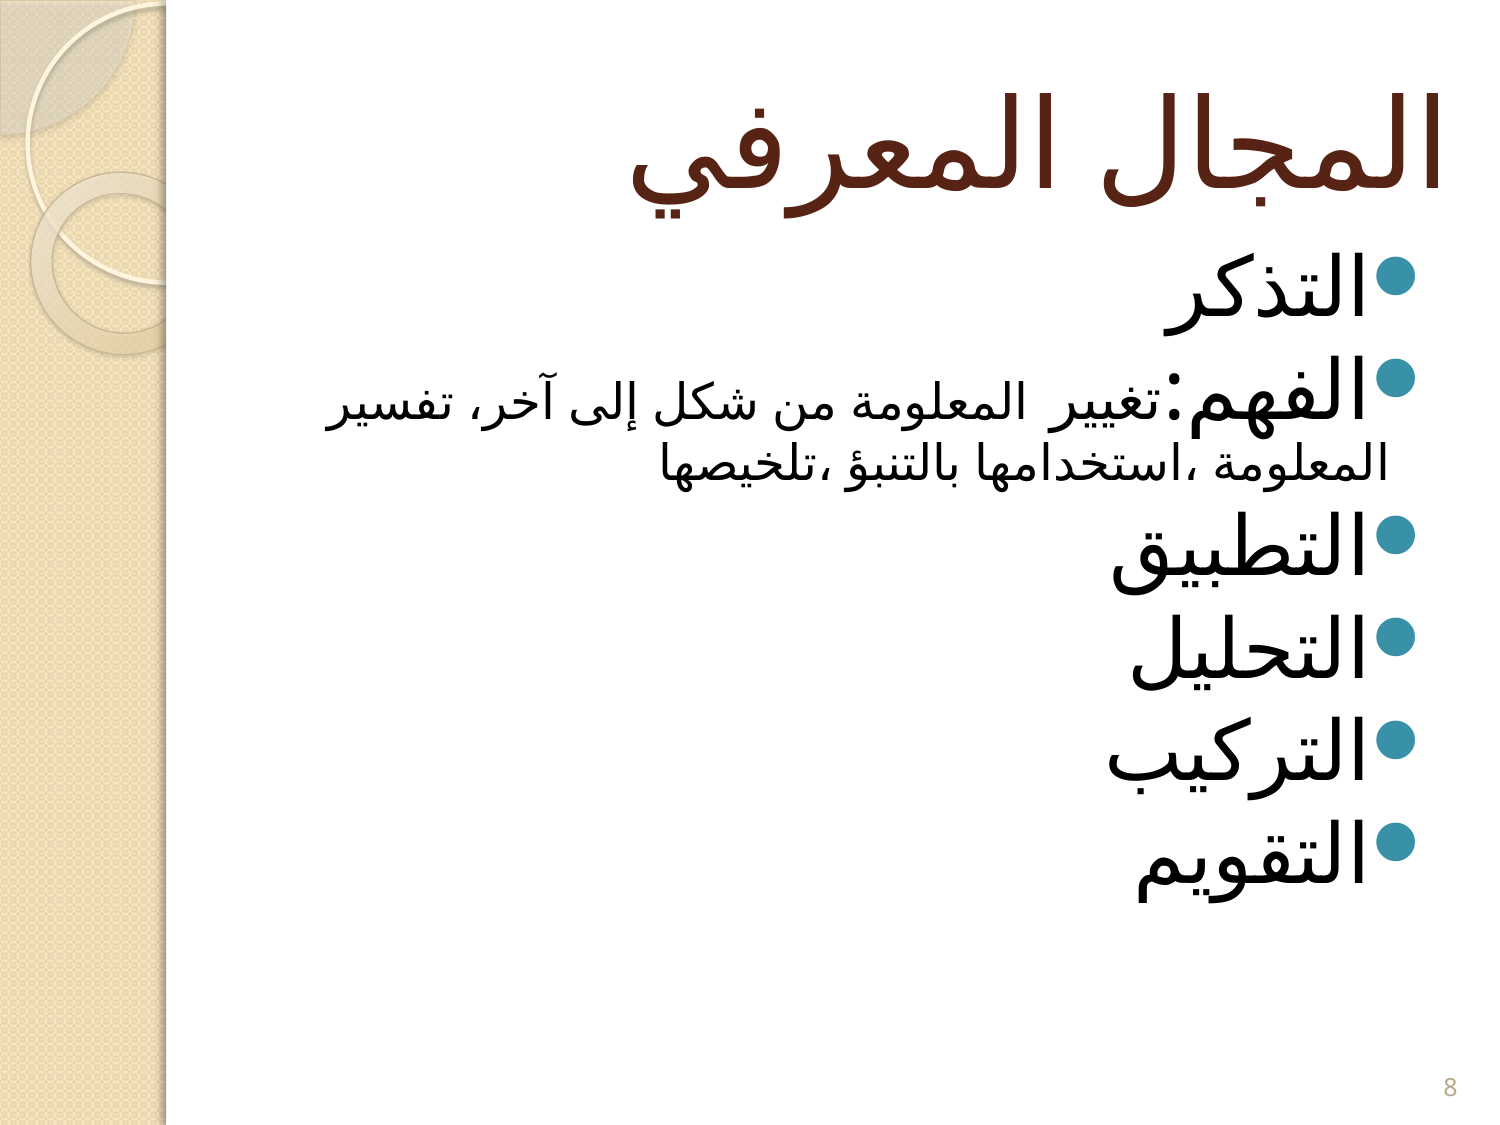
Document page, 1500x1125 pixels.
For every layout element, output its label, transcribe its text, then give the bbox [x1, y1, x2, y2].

title المجال المعرفي [235, 45, 1466, 233]
slide_number 8 [1413, 1034, 1488, 1113]
list التذكر الفهم:تغيير المعلومة من شكل إلى آخر، تفسير المعلومة ،استخدامها بالتنبؤ ،تلخيصها التطبيق التحليل التركيب التقويم [235, 237, 1466, 1025]
